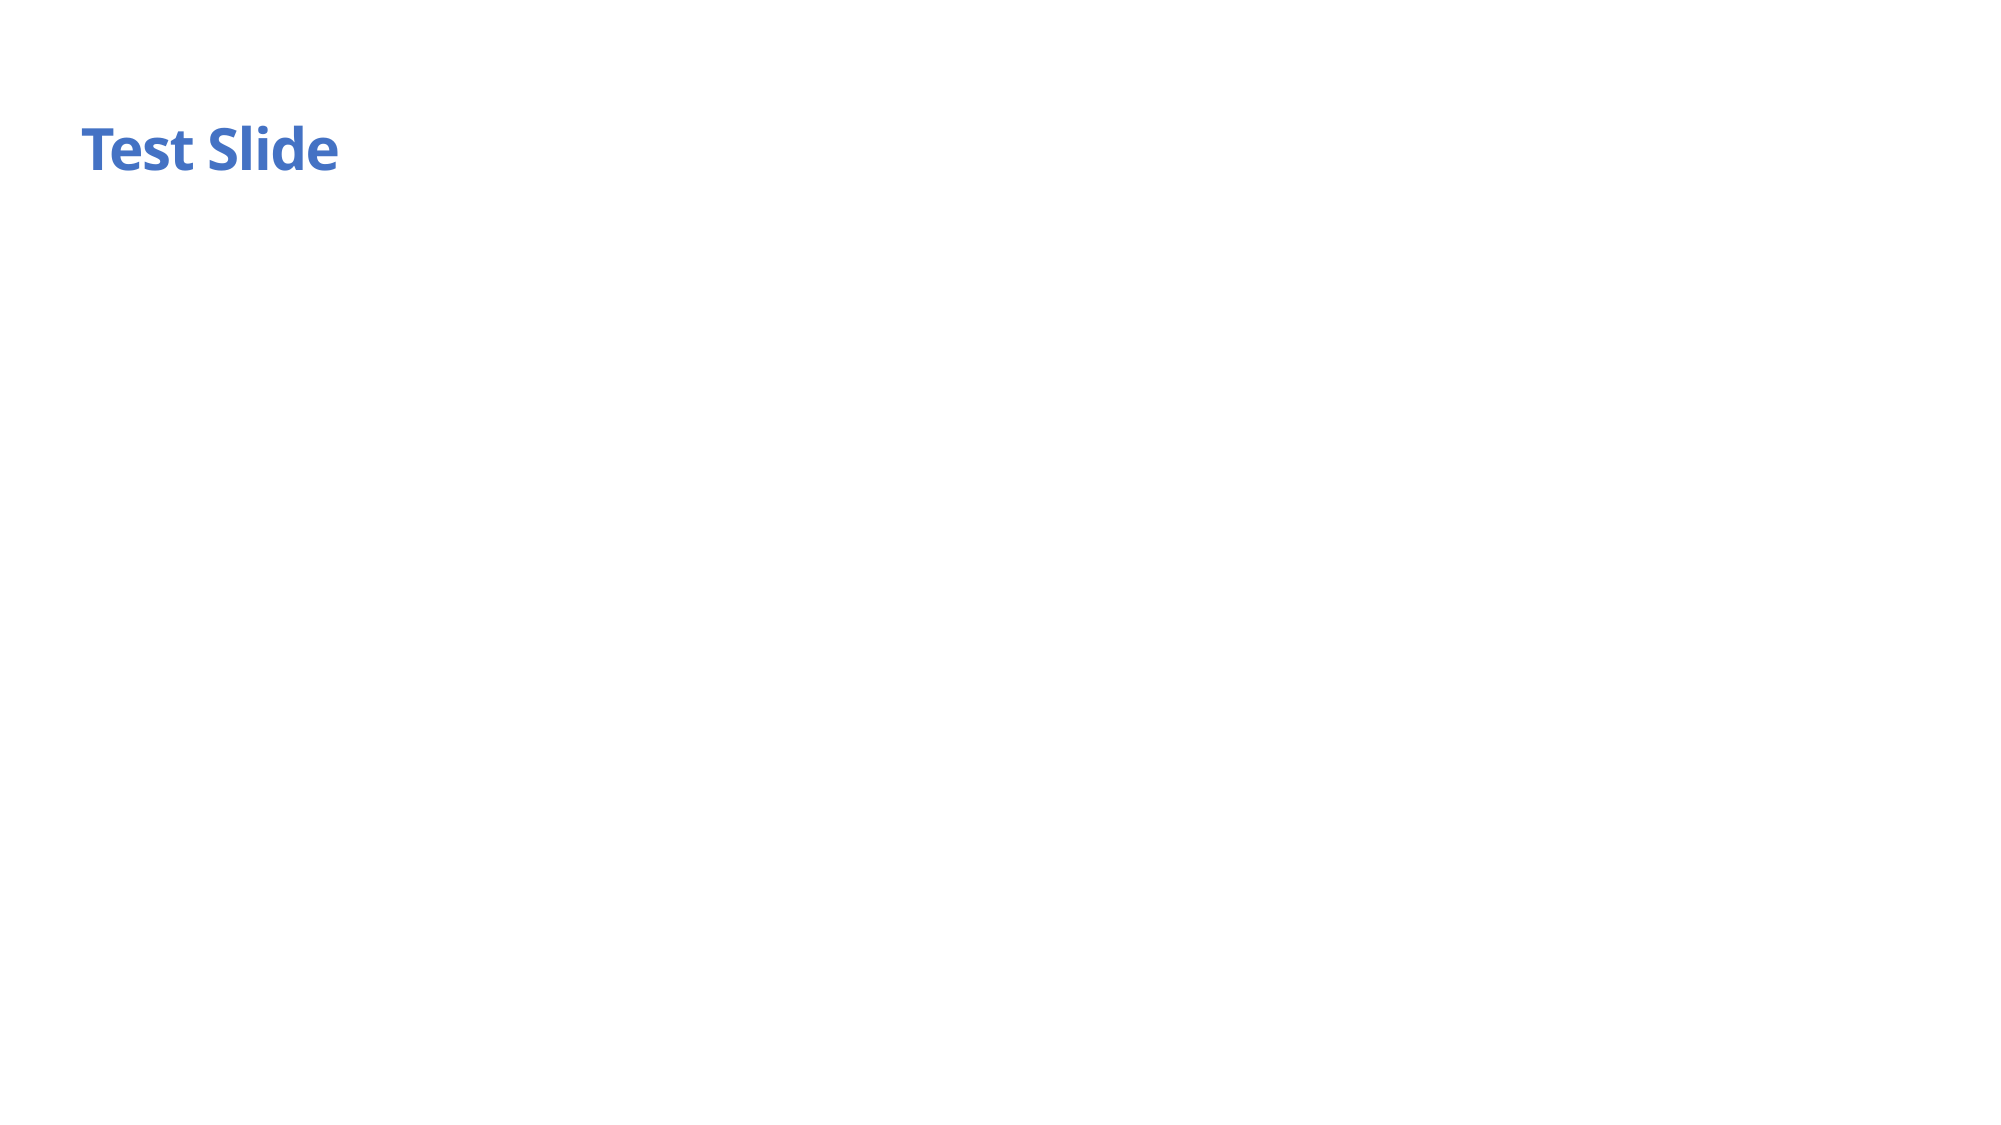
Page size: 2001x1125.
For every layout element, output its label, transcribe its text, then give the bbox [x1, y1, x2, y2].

title Test Slide [80, 61, 1449, 242]
